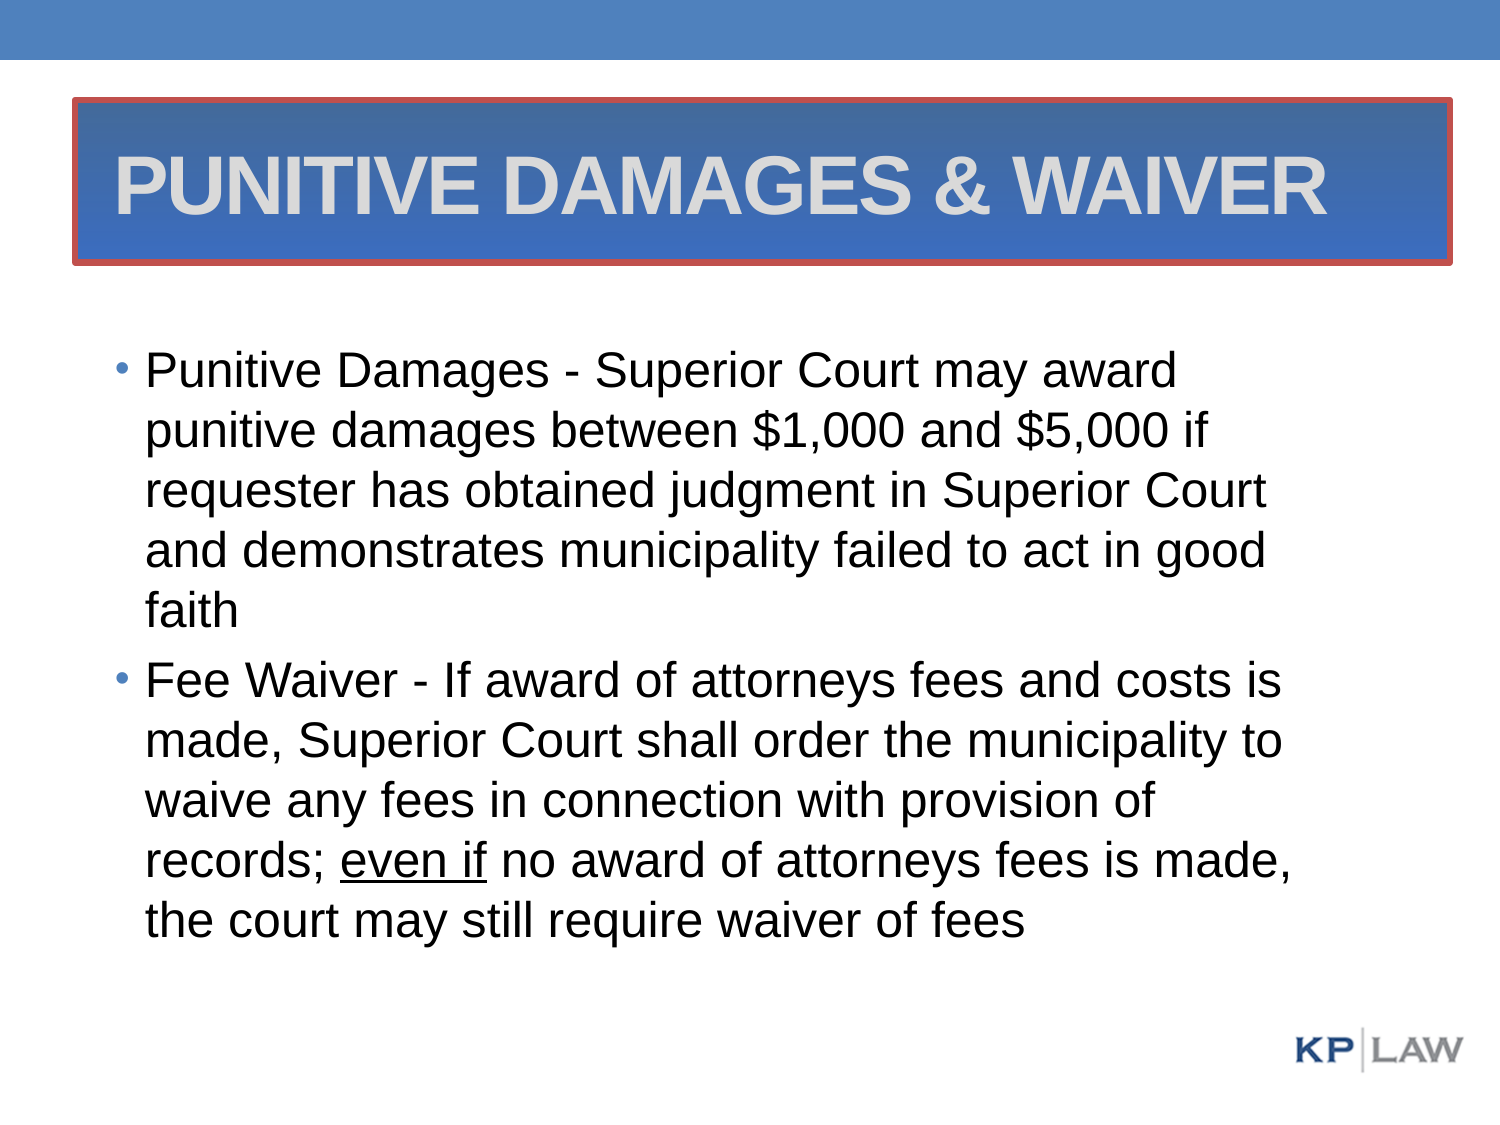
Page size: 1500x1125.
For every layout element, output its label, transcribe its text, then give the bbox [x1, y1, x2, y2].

text_box Punitive damages & waiver [75, 99, 1450, 263]
list Punitive Damages - Superior Court may award punitive damages between $1,000 and $5,000 if requester has obtained judgment in Superior Court and demonstrates municipality failed to act in good faith Fee Waiver - If award of attorneys fees and costs is made, Superior Court shall order the municipality to waive any fees in connection with provision of records; even if no award of attorneys fees is made, the court may still require waiver of fees [99, 299, 1350, 1100]
picture [1287, 1024, 1474, 1076]
